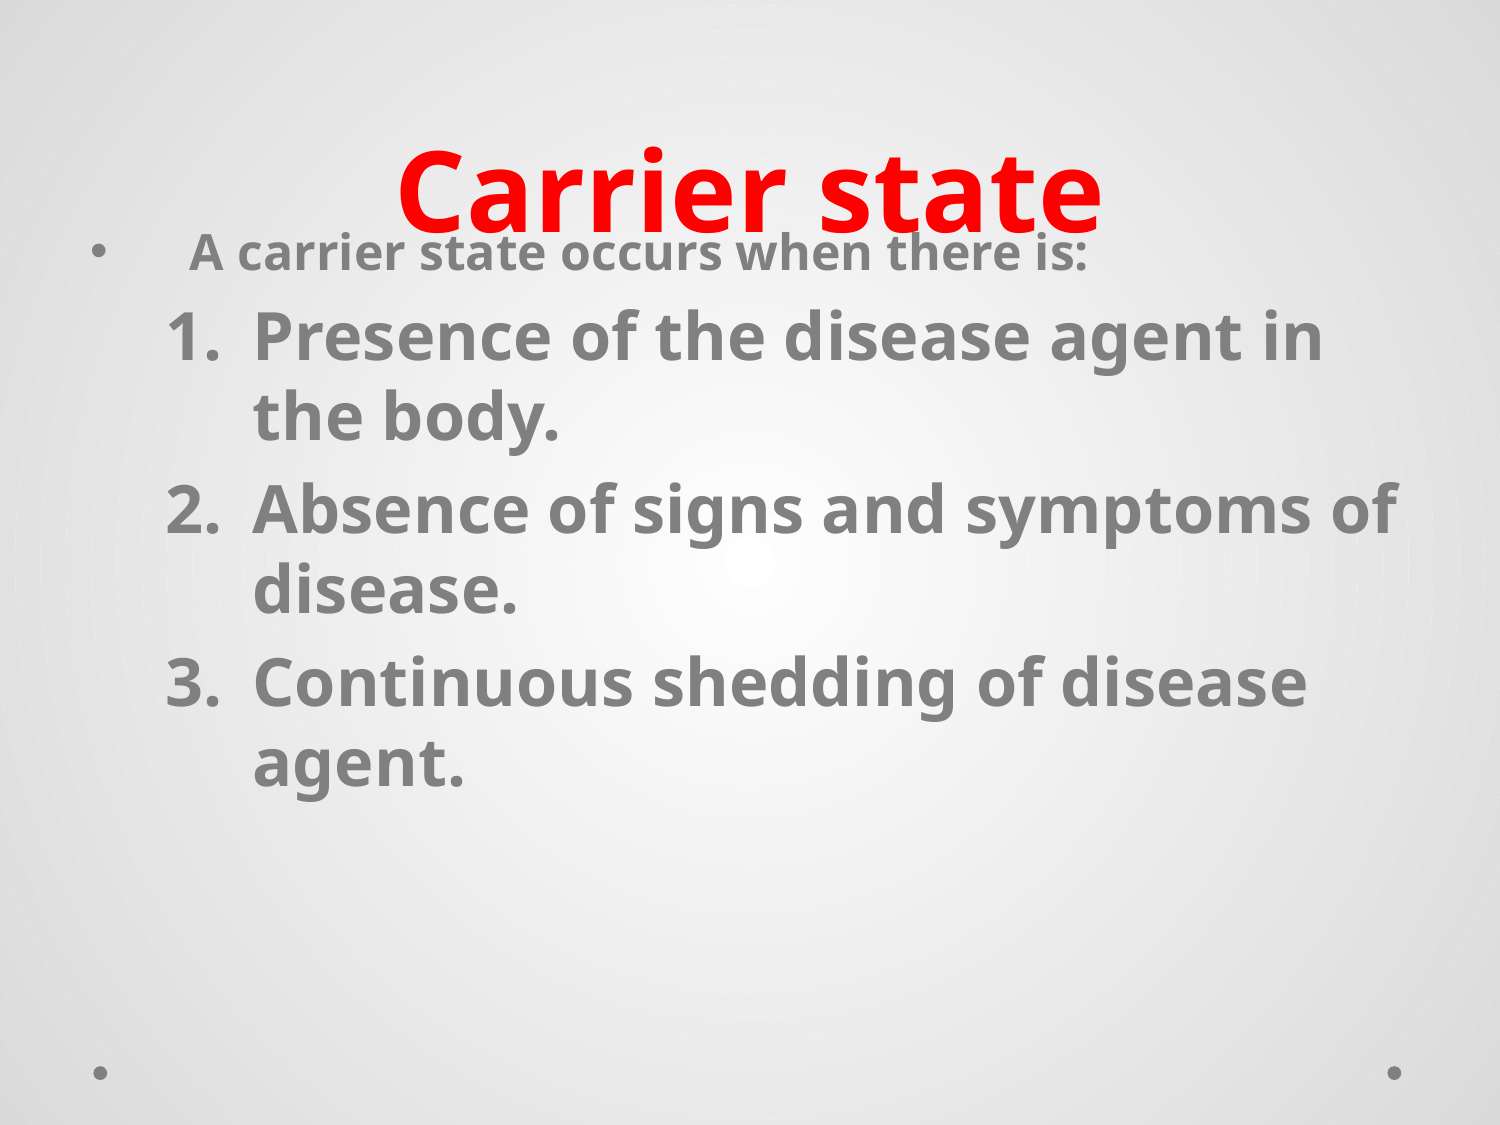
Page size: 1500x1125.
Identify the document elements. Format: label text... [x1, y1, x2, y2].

list A carrier state occurs when there is: Presence of the disease agent in the body. Absence of signs and symptoms of disease. Continuous shedding of disease agent. [75, 212, 1425, 1005]
title Carrier state [75, 0, 1425, 212]
